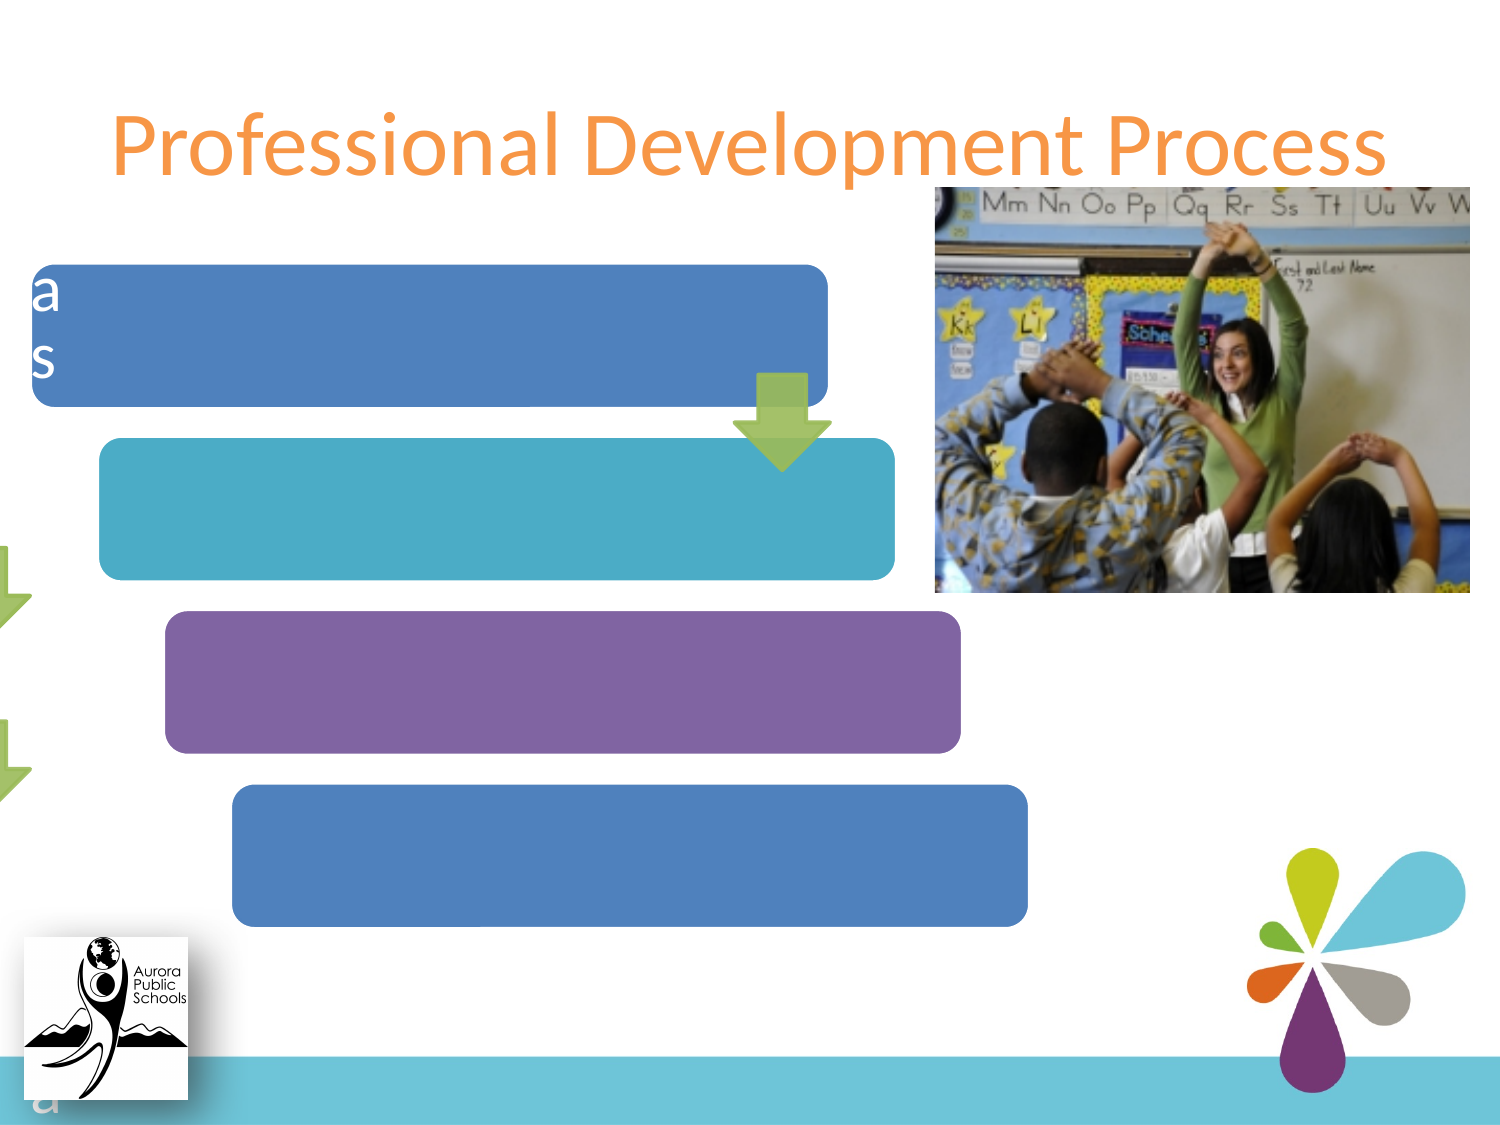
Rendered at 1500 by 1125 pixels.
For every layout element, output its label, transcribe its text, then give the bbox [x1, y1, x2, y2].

picture [0, 848, 1500, 1125]
title Professional Development Process [75, 45, 1425, 233]
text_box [29, 262, 1031, 930]
picture [934, 187, 1471, 593]
